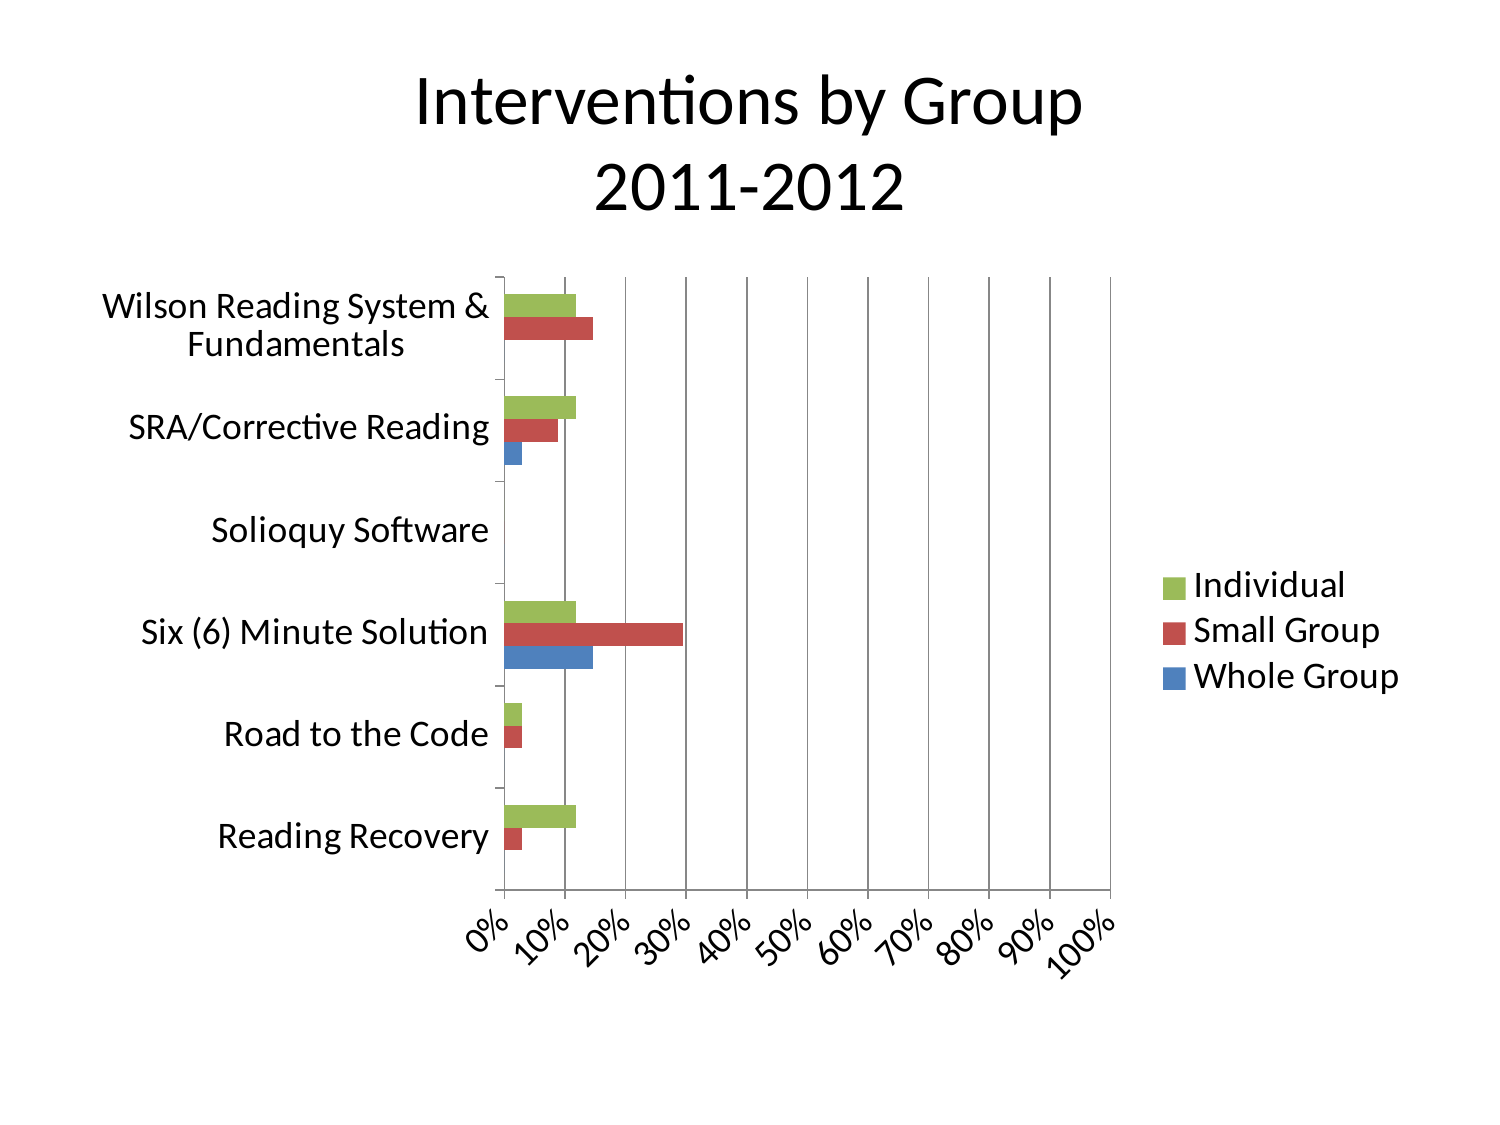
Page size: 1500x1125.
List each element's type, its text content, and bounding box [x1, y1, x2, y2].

chart [74, 262, 1426, 1006]
title Interventions by Group 2011-2012 [75, 45, 1425, 233]
